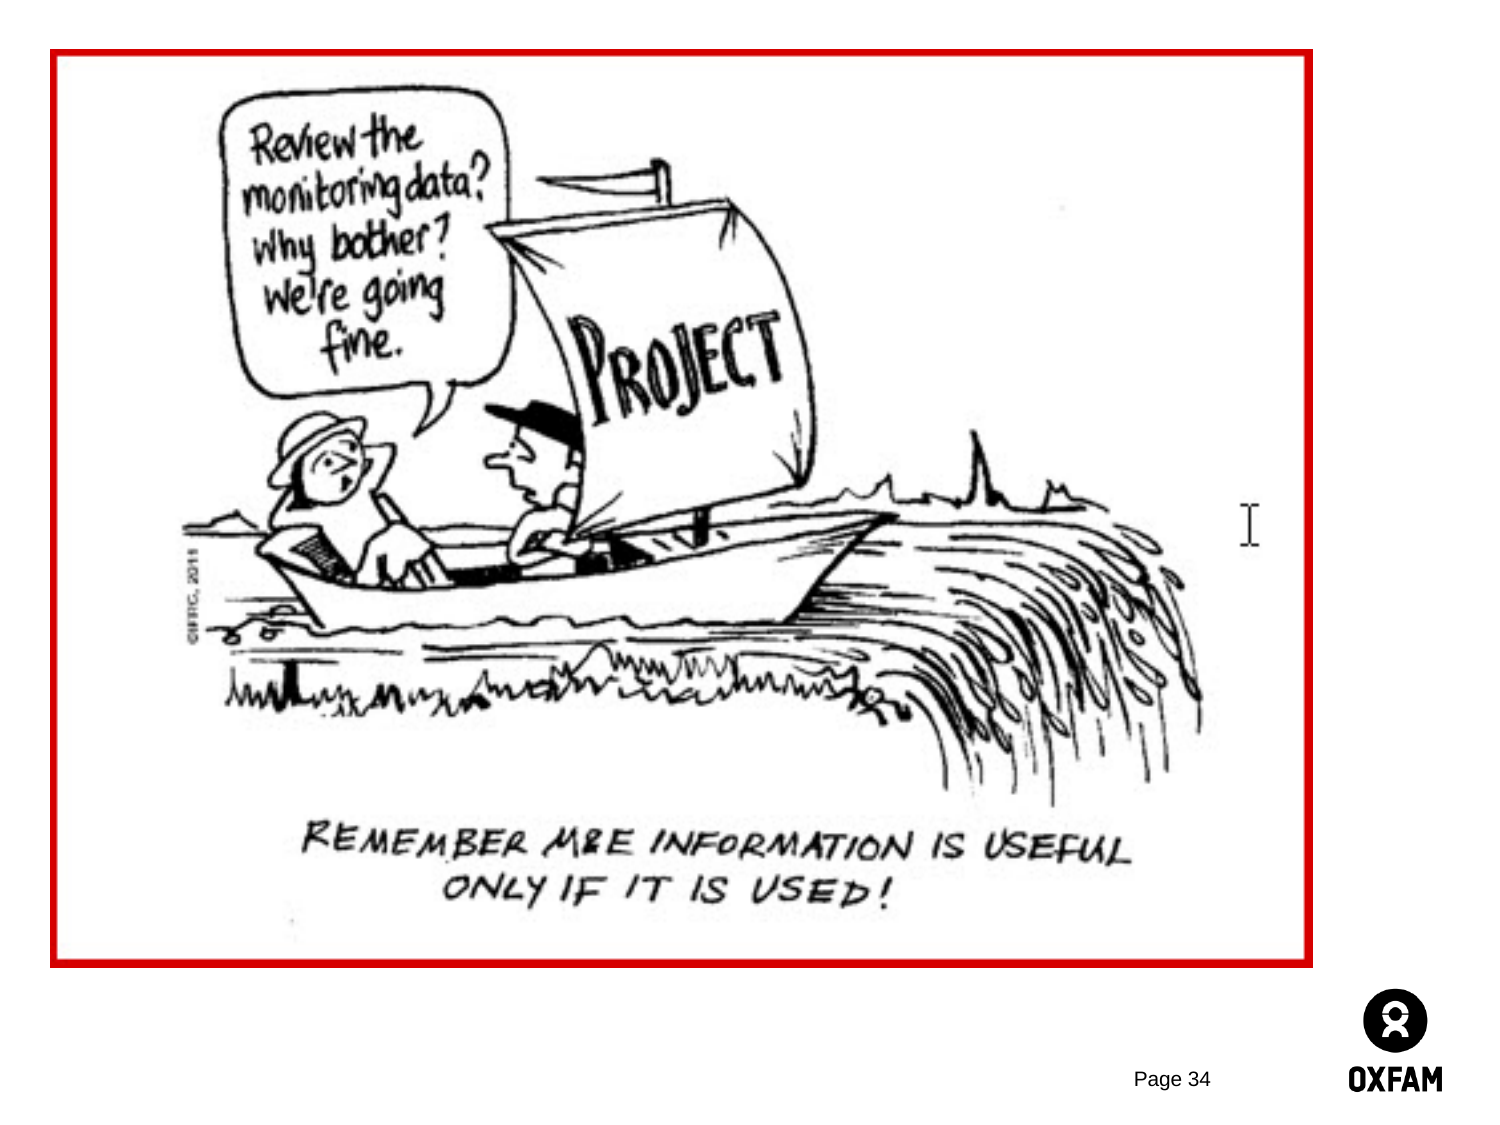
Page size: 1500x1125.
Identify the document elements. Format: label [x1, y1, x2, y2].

picture [1345, 985, 1445, 1095]
picture [49, 49, 1313, 968]
